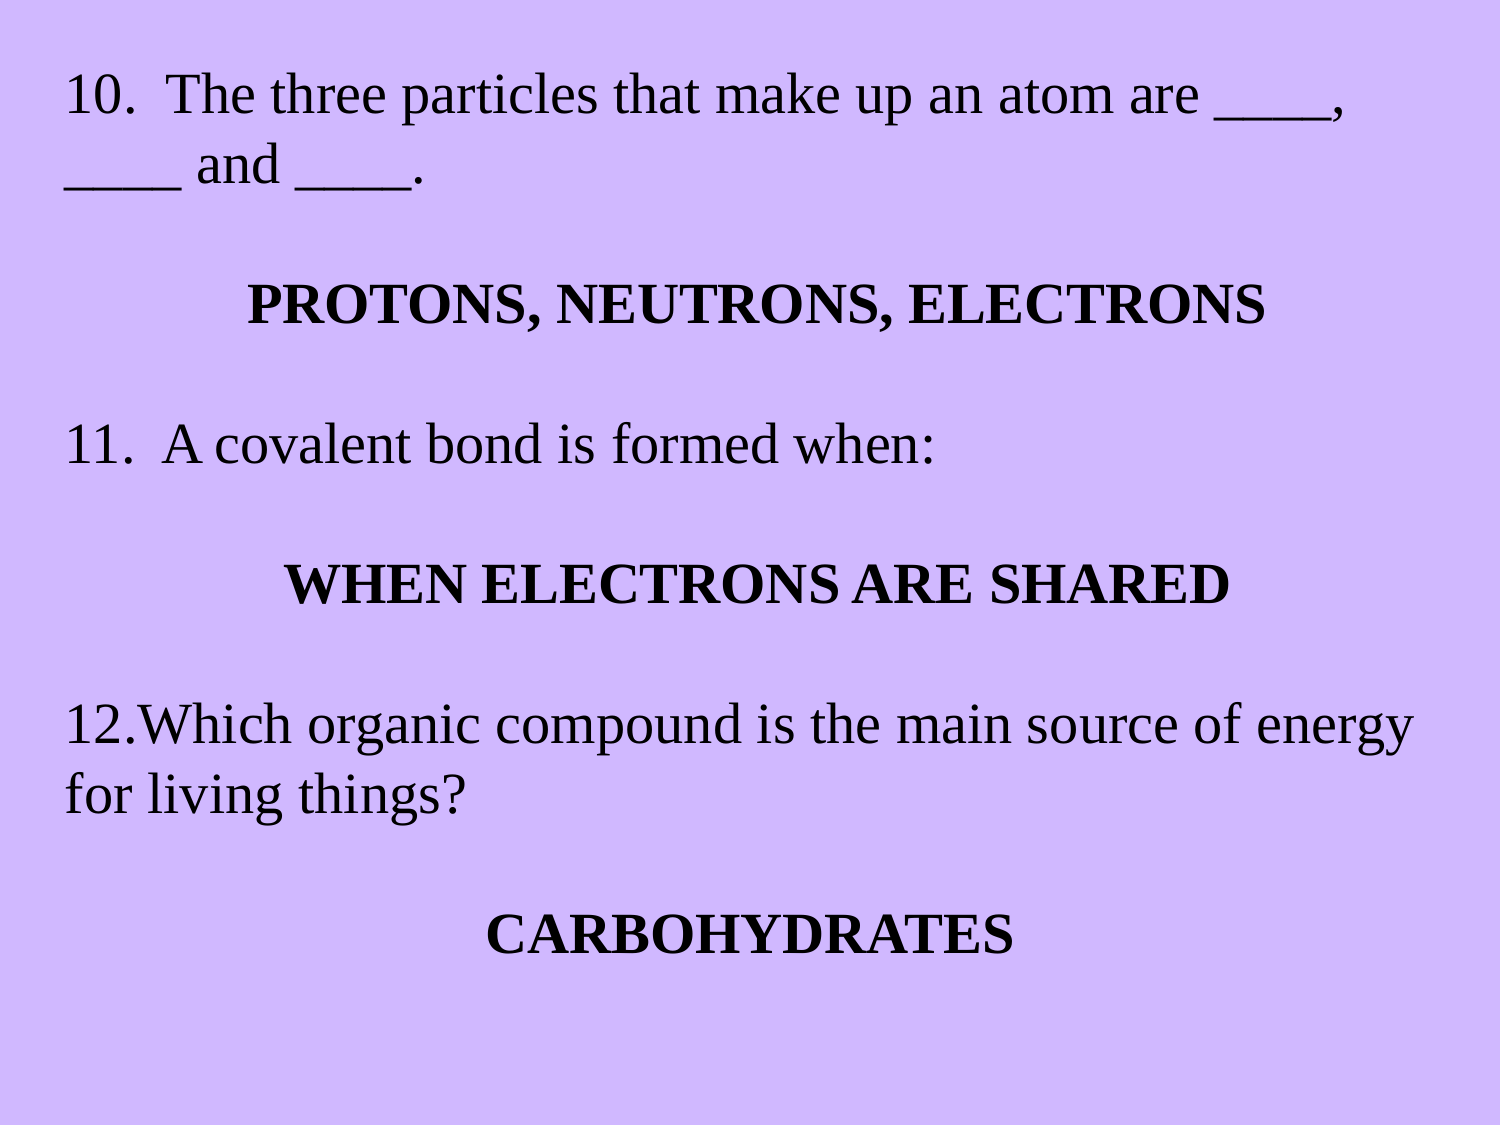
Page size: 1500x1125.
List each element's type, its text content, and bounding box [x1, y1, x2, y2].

text_box 10. The three particles that make up an atom are ____, ____ and ____. PROTONS, NEUTRONS, ELECTRONS 11. A covalent bond is formed when: WHEN ELECTRONS ARE SHARED Which organic compound is the main source of energy for living things? CARBOHYDRATES [50, 47, 1450, 1017]
